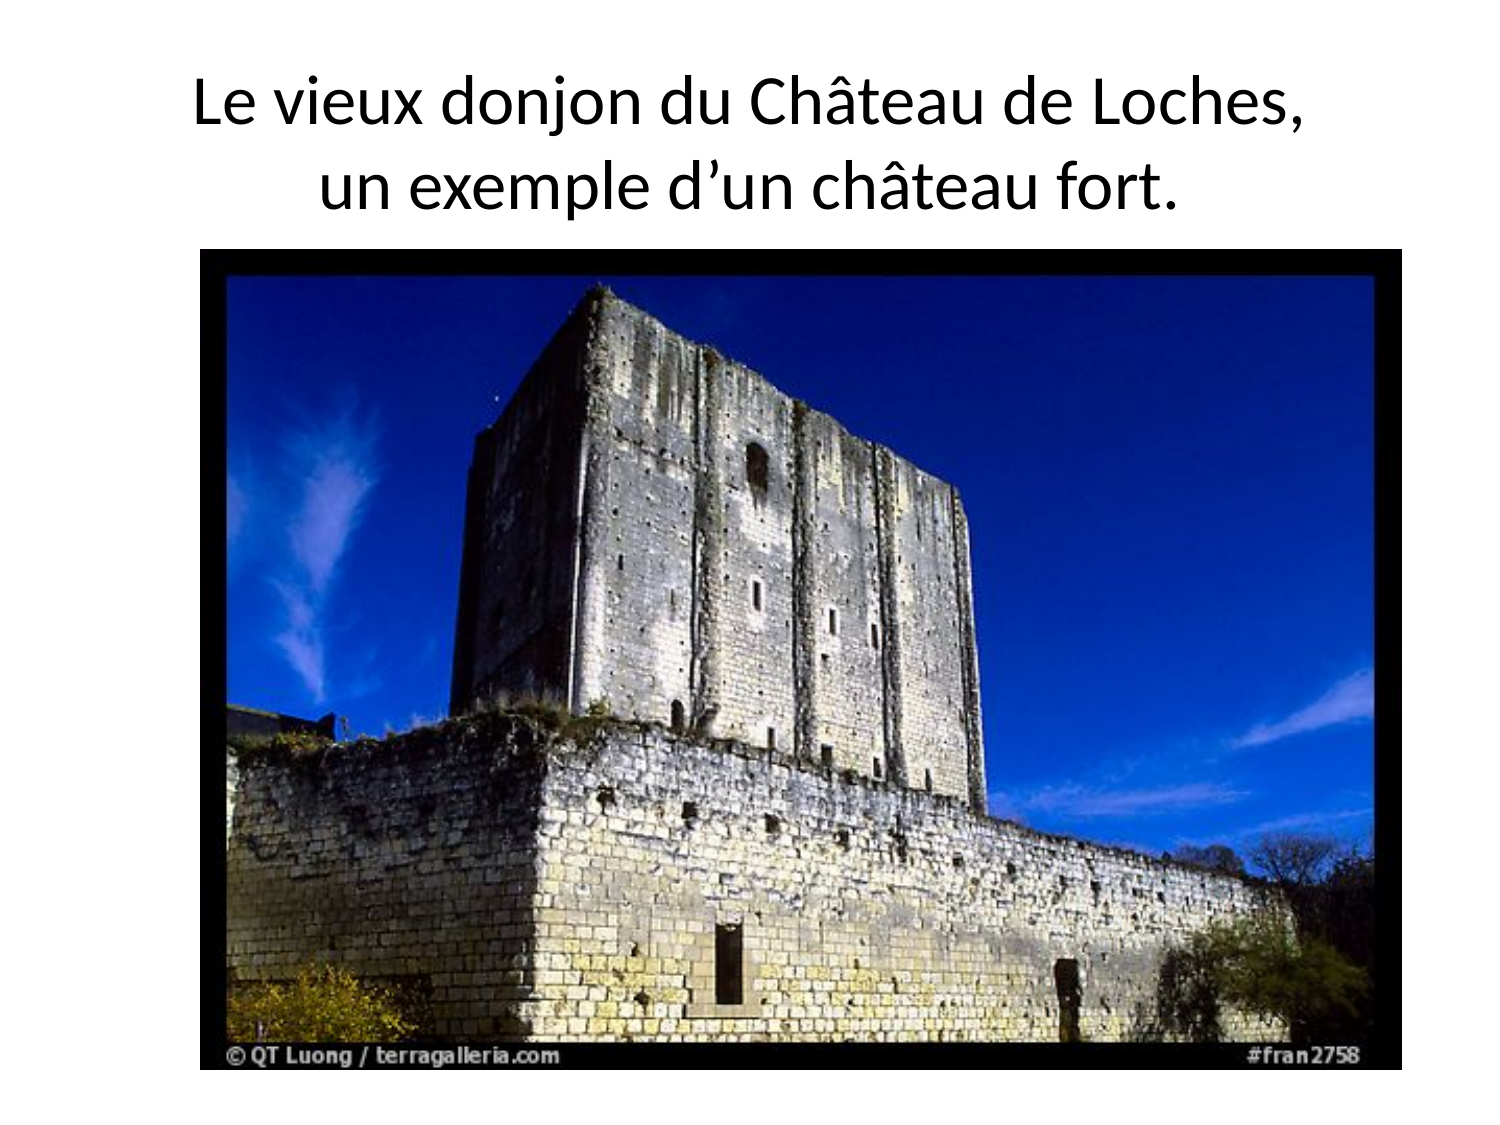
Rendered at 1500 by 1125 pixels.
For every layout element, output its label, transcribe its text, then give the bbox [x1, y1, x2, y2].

picture [199, 249, 1402, 1070]
title Le vieux donjon du Château de Loches, un exemple d’un château fort. [74, 44, 1426, 233]
